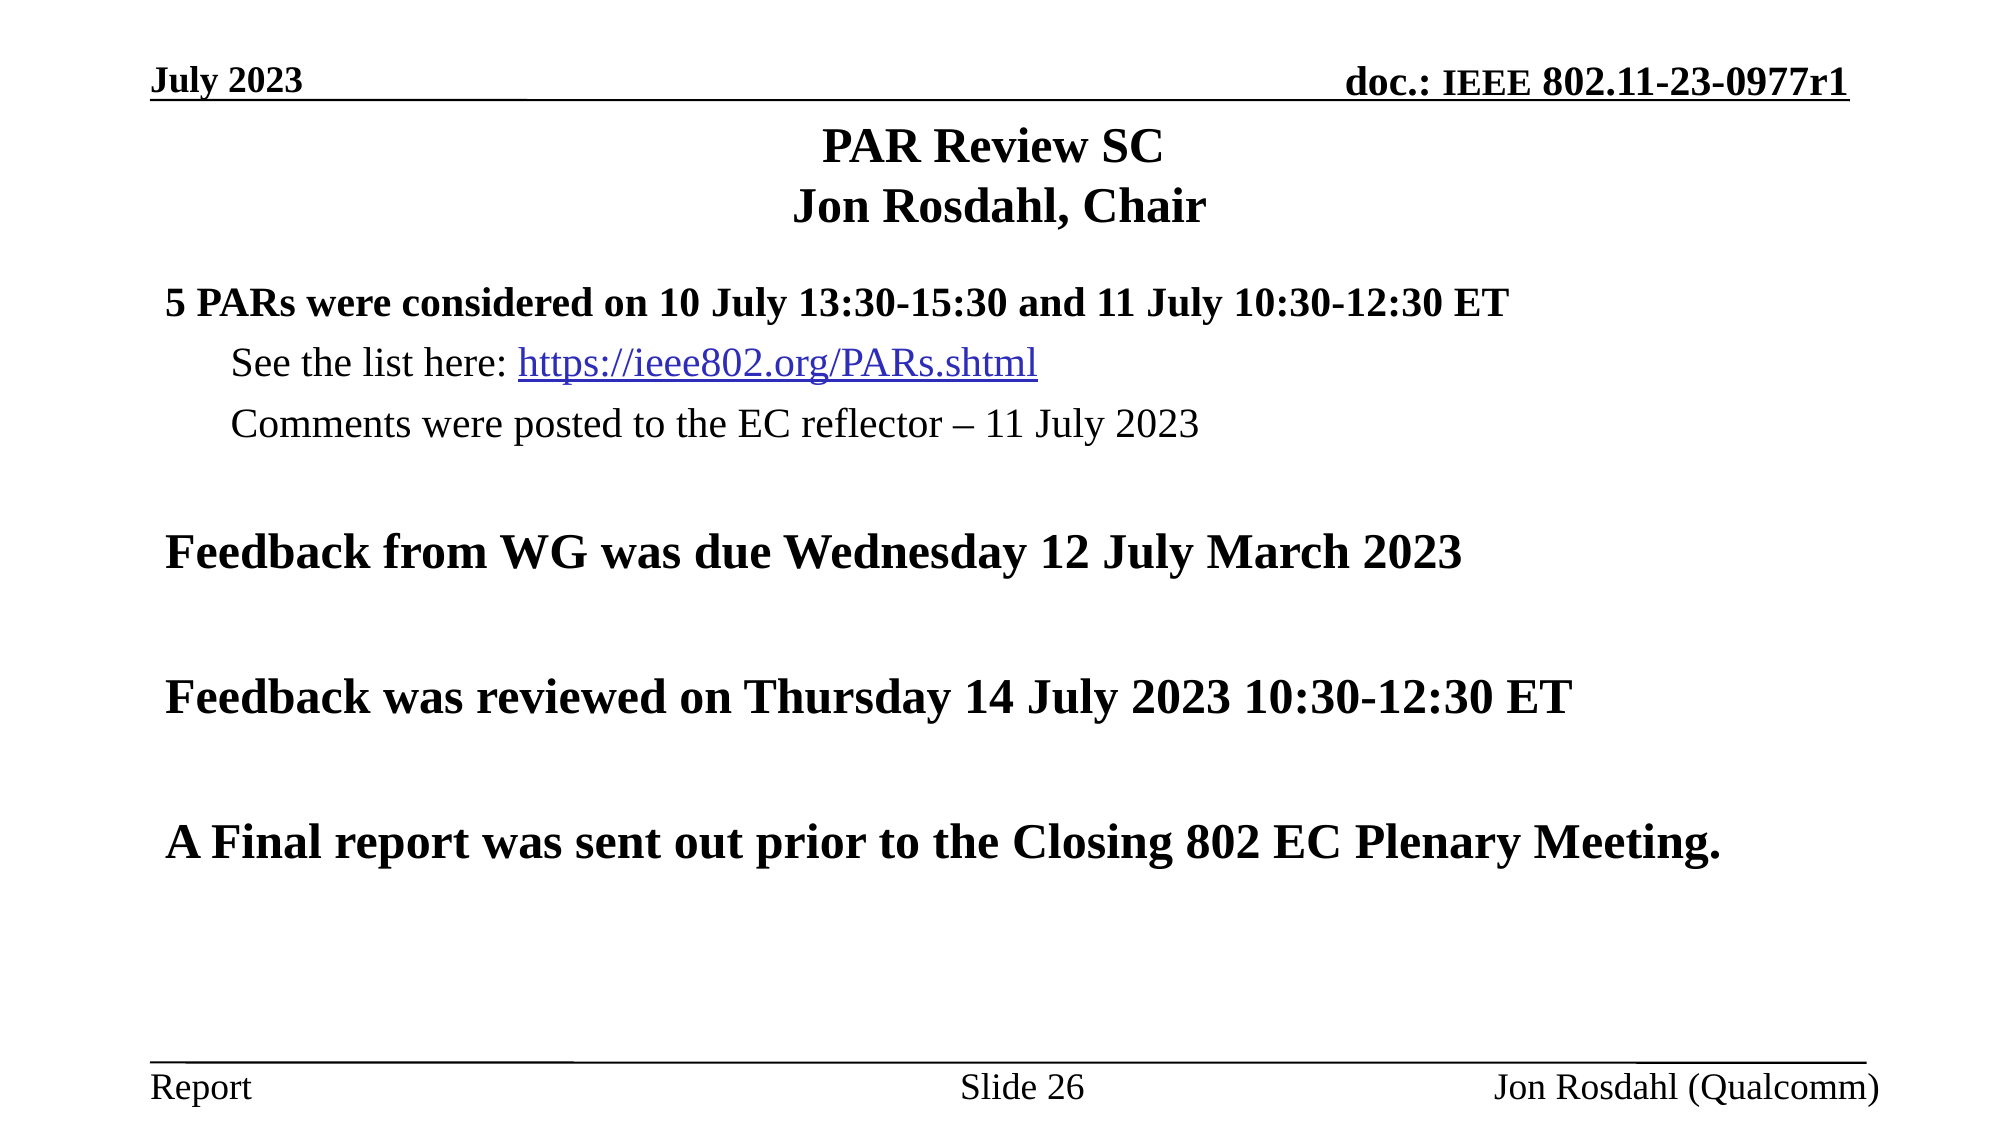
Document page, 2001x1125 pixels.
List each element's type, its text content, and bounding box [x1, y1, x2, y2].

list 5 PARs were considered on 10 July 13:30-15:30 and 11 July 10:30-12:30 ET See the list here: https://ieee802.org/PARs.shtml Comments were posted to the EC reflector – 11 July 2023 Feedback from WG was due Wednesday 12 July March 2023 Feedback was reviewed on Thursday 14 July 2023 10:30-12:30 ET A Final report was sent out prior to the Closing 802 EC Plenary Meeting. [149, 266, 1850, 1000]
footer Jon Rosdahl (Qualcomm) [1436, 1061, 1881, 1108]
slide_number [149, 49, 431, 100]
title PAR Review SC Jon Rosdahl, Chair [149, 112, 1850, 232]
slide_number Slide 26 [950, 1061, 1095, 1125]
